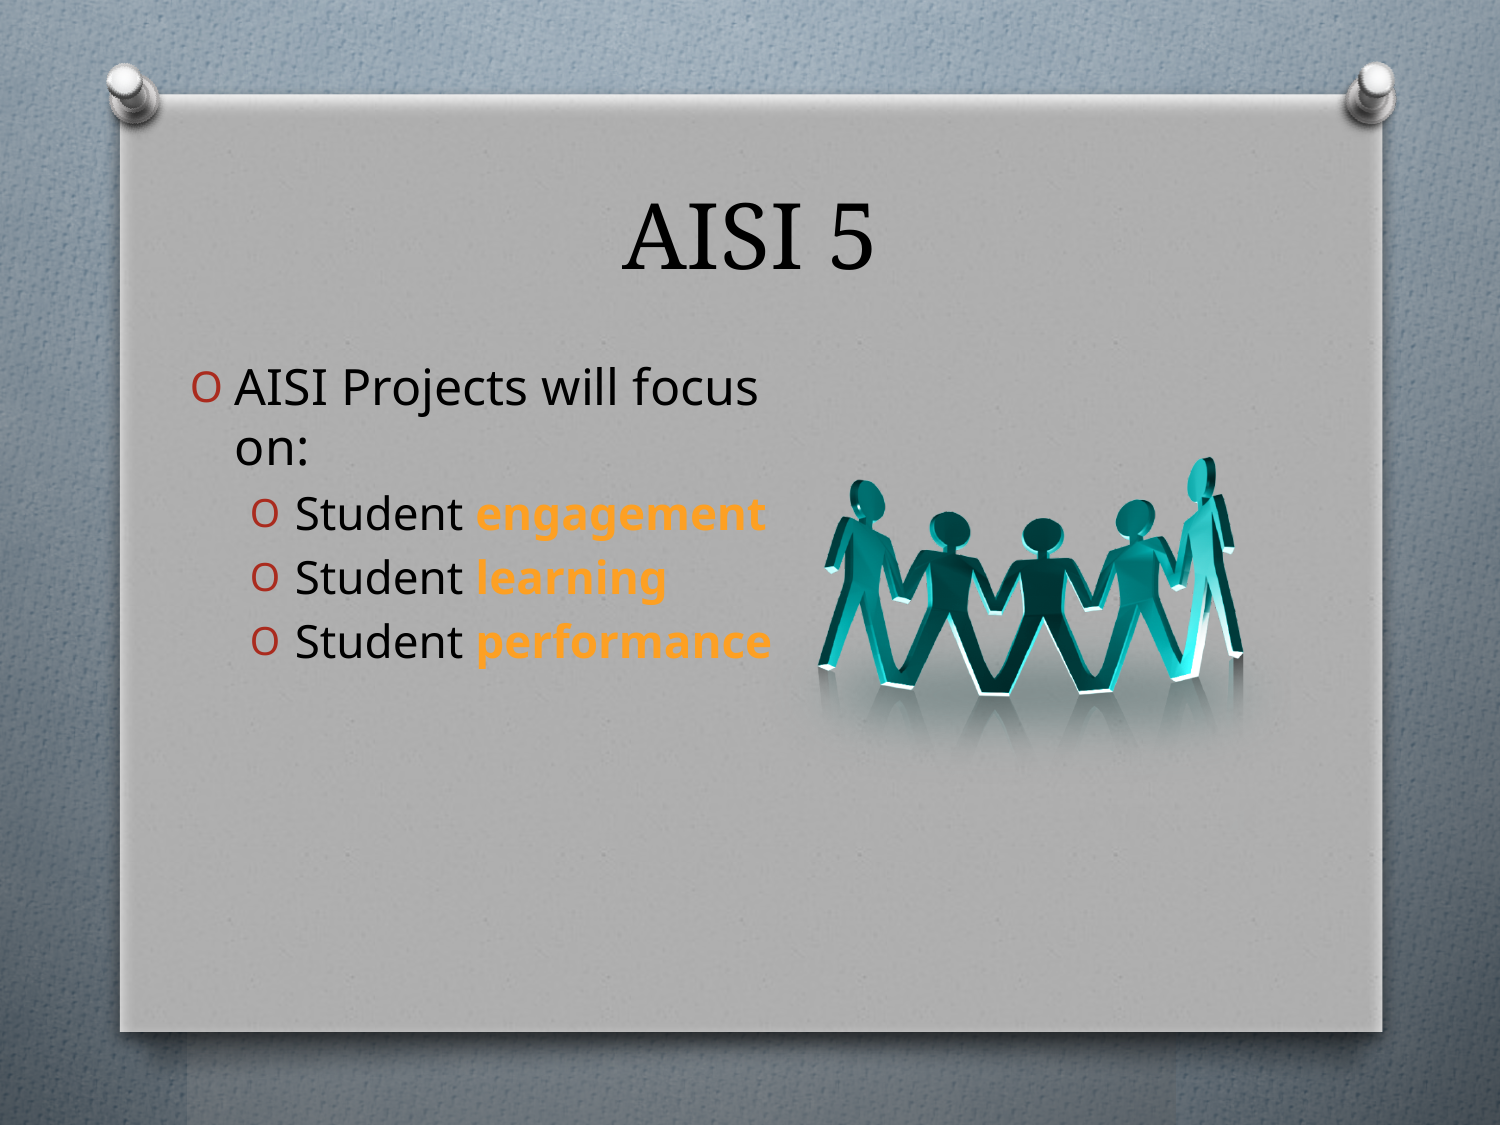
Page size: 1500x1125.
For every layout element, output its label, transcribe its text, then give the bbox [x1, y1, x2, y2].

title AISI 5 [179, 134, 1323, 332]
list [764, 456, 1291, 831]
list AISI Projects will focus on: Student engagement Student learning Student performance [174, 348, 788, 939]
picture [75, 29, 198, 153]
picture [1317, 35, 1439, 156]
